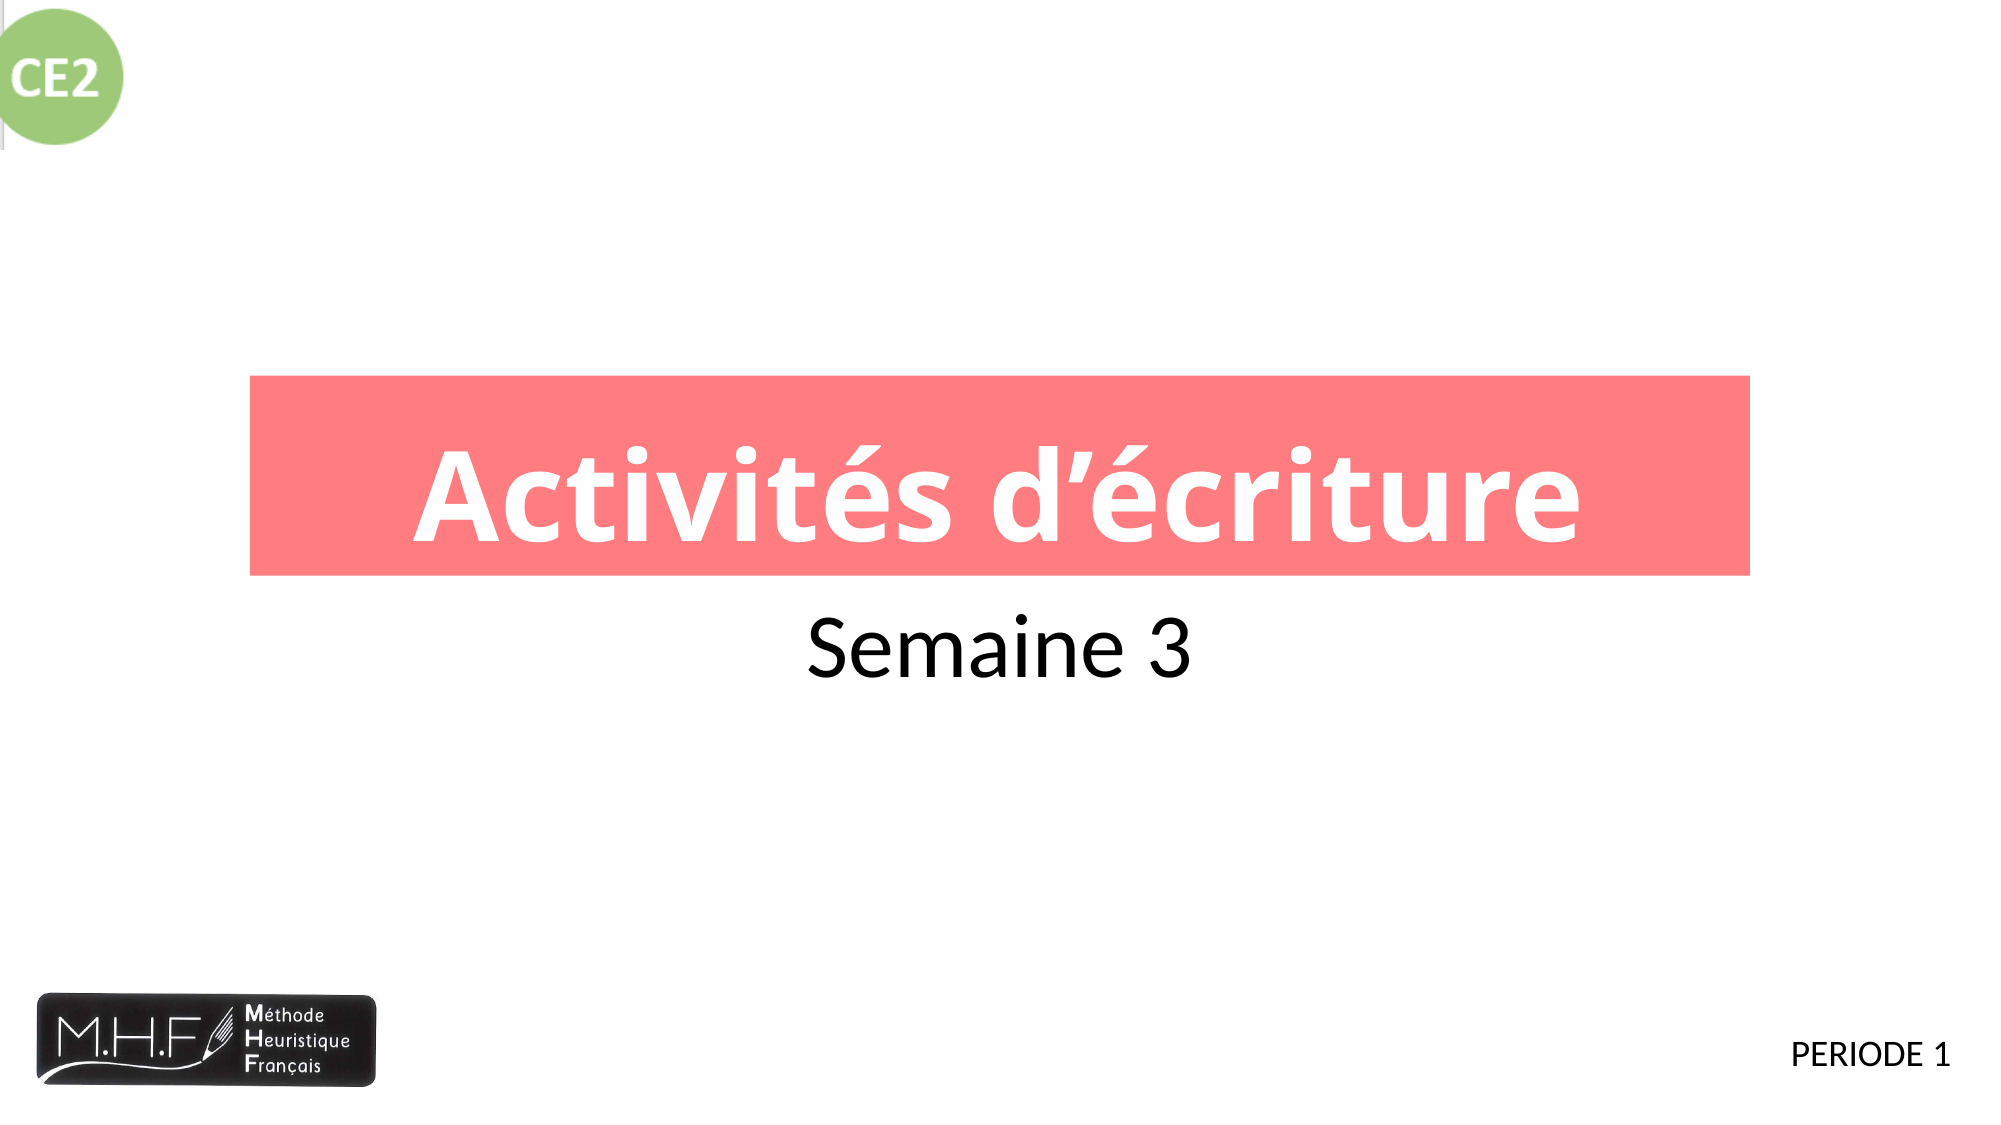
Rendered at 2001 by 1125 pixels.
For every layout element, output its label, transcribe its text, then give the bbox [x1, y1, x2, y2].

picture [33, 990, 379, 1089]
subtitle Semaine 3 [249, 590, 1750, 863]
text_box PERIODE 1 [1362, 1021, 1967, 1082]
picture [0, 0, 132, 150]
title Activités d’écriture [249, 375, 1750, 576]
